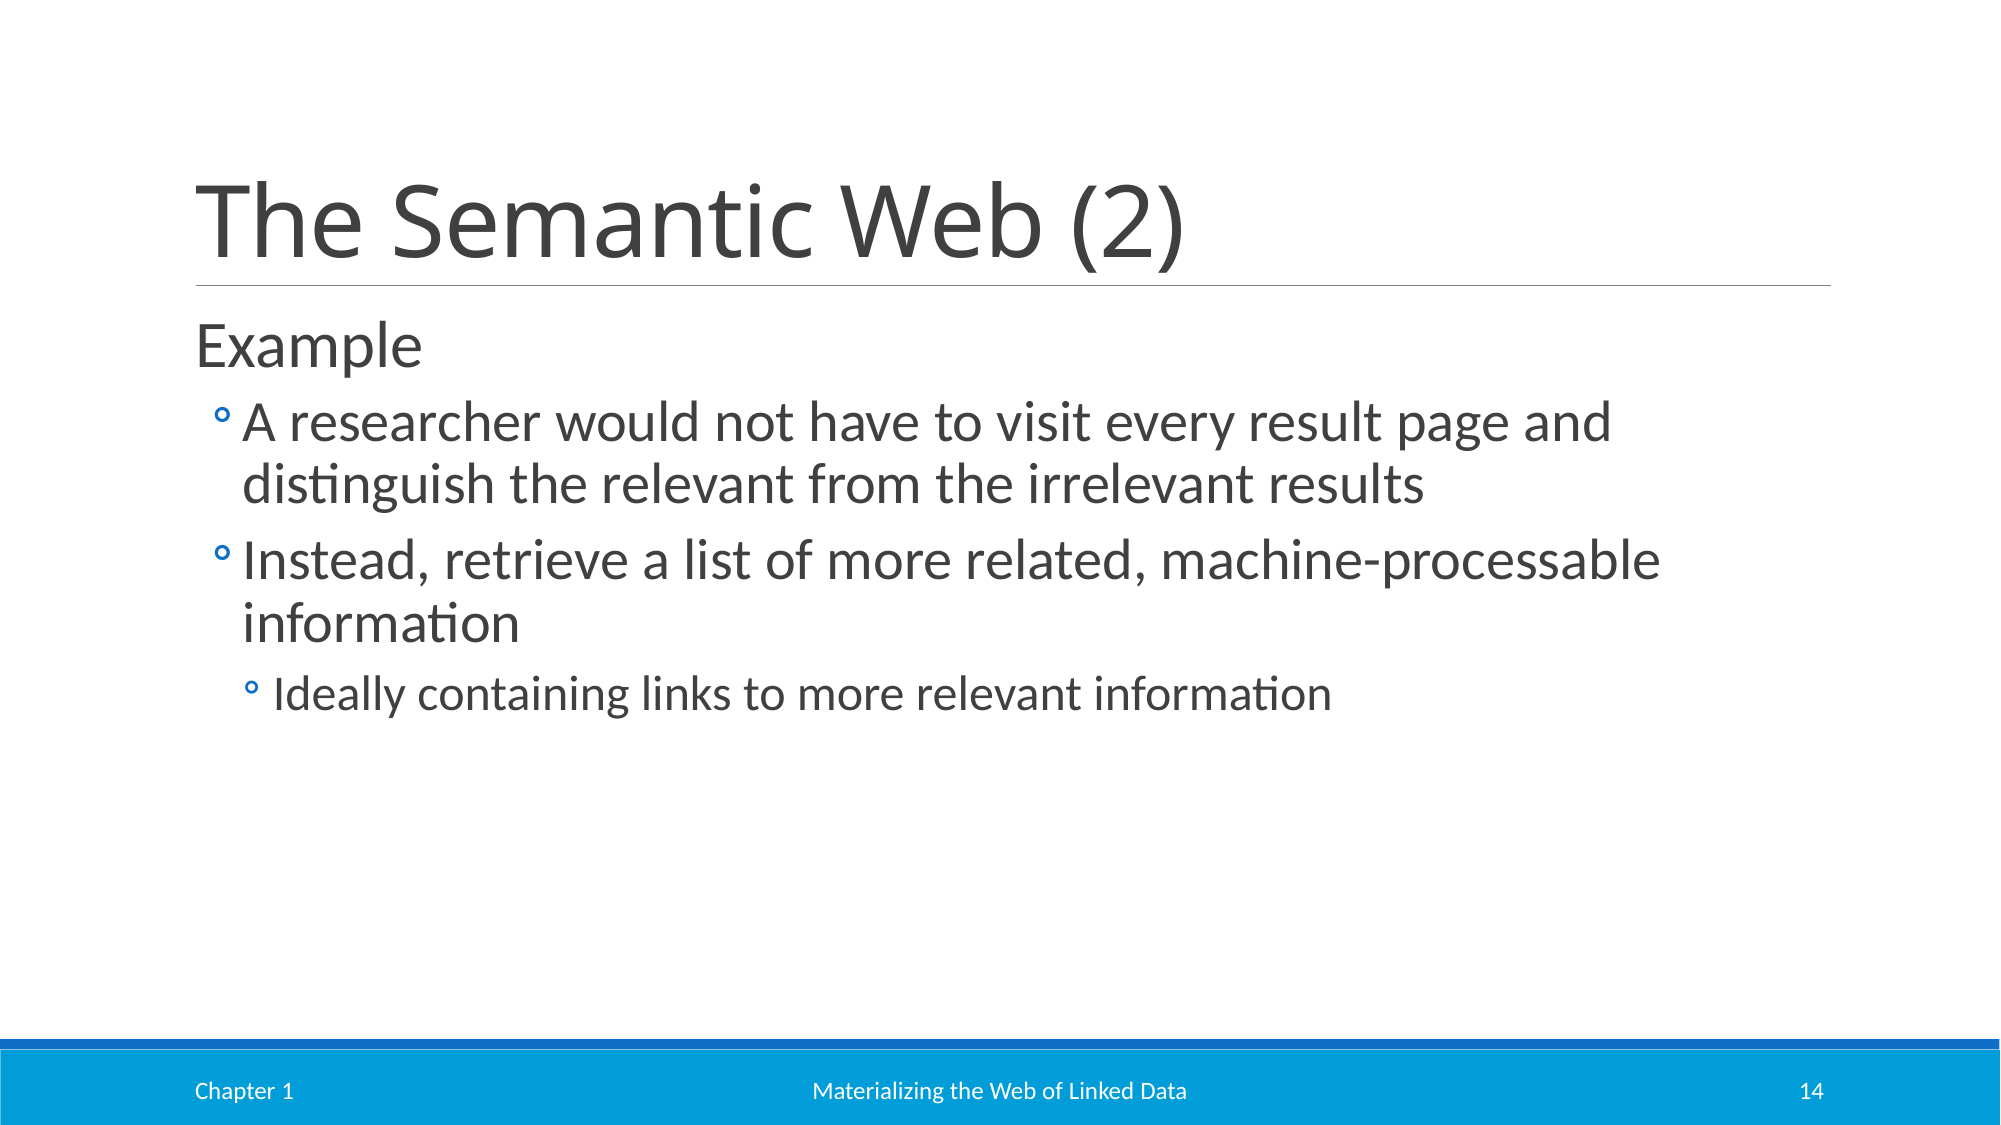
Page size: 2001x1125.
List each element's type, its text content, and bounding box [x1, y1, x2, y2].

slide_number Chapter 1 [180, 1059, 586, 1120]
title The Semantic Web (2) [180, 47, 1830, 285]
slide_number 14 [1624, 1059, 1840, 1120]
footer Materializing the Web of Linked Data [604, 1059, 1396, 1120]
list Example A researcher would not have to visit every result page and distinguish the relevant from the irrelevant results Instead, retrieve a list of more related, machine-processable information Ideally containing links to more relevant information [180, 302, 1830, 963]
